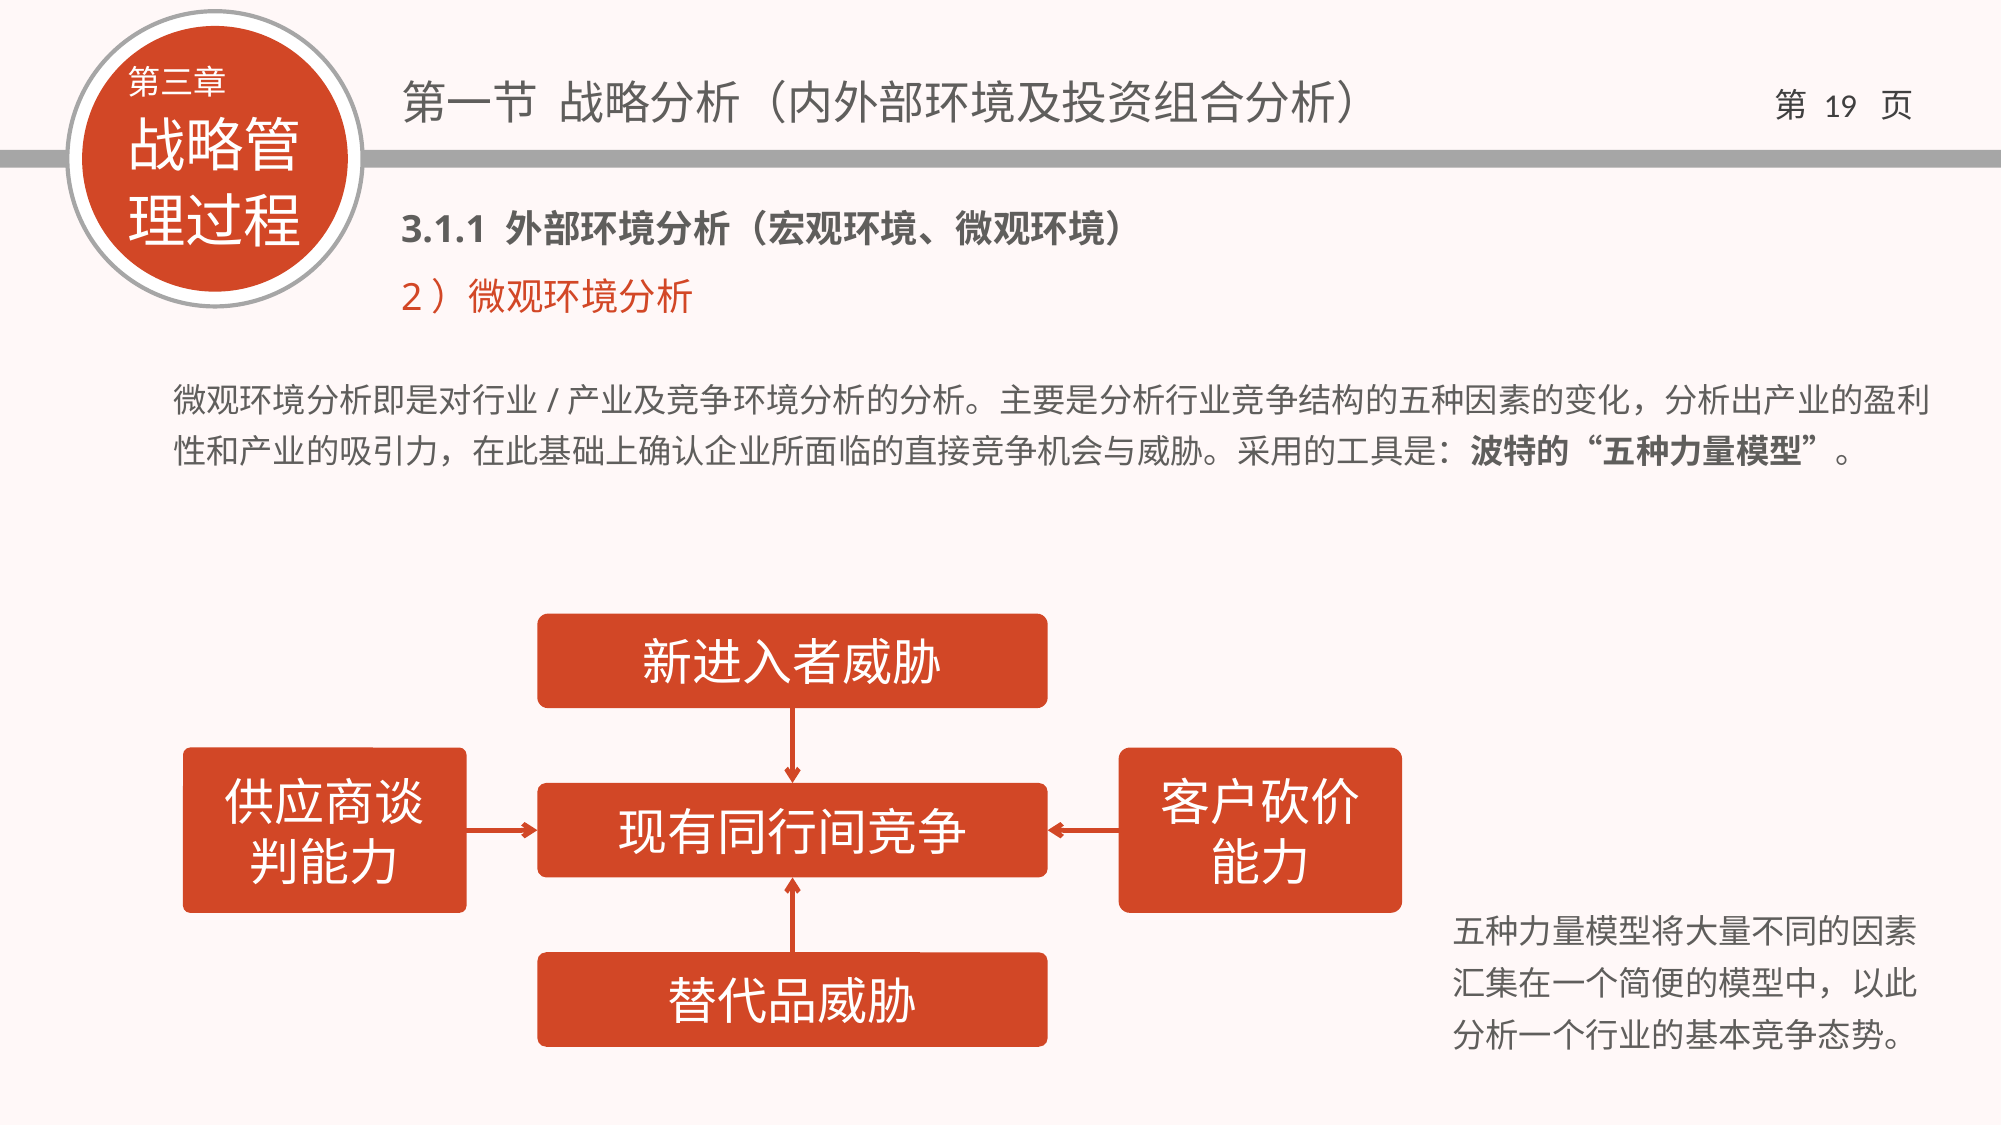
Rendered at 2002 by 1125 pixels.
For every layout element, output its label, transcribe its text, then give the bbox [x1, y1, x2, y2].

text_box 五种力量模型将大量不同的因素汇集在一个简便的模型中，以此分析一个行业的基本竞争态势。 [1437, 891, 1961, 1062]
text_box 3.1.1 外部环境分析（宏观环境、微观环境） [386, 184, 1284, 251]
text_box 微观环境分析即是对行业/产业及竞争环境分析的分析。主要是分析行业竞争结构的五种因素的变化，分析出产业的盈利性和产业的吸引力，在此基础上确认企业所面临的直接竞争机会与威胁。采用的工具是：波特的“五种力量模型”。 [158, 359, 1961, 478]
text_box 2）微观环境分析 [386, 251, 1284, 326]
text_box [182, 613, 1403, 1047]
